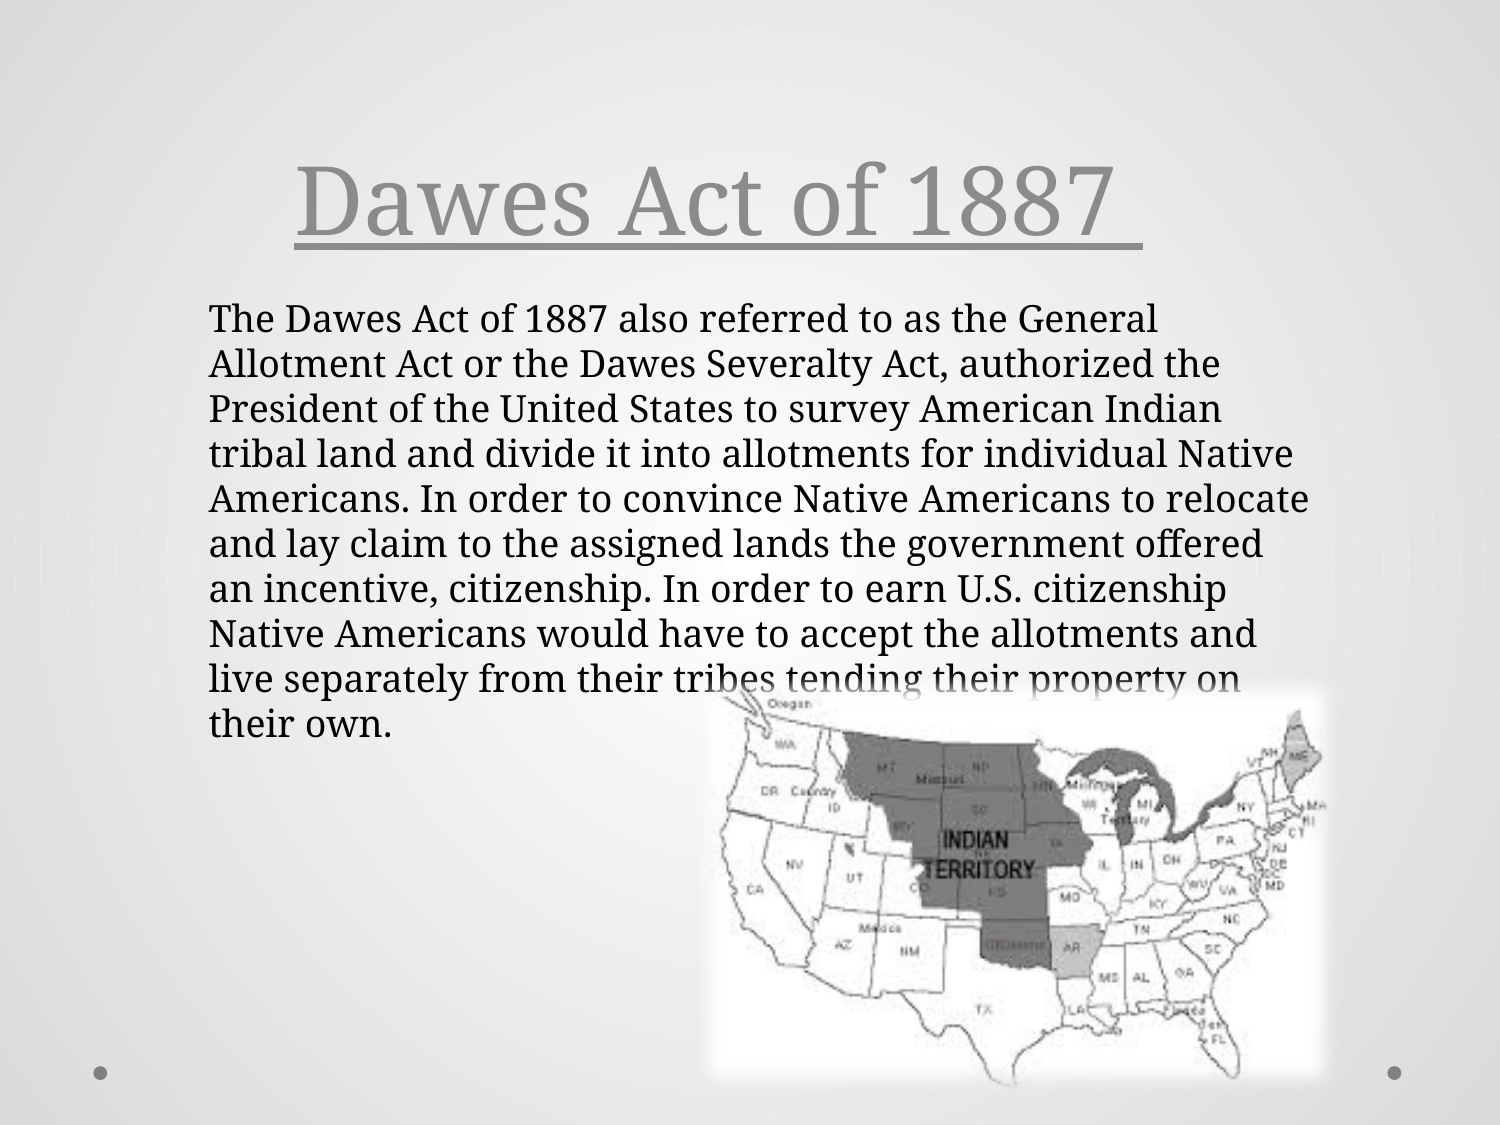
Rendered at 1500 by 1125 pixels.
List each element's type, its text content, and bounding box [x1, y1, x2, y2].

subtitle Dawes Act of 1887 [193, 62, 1244, 263]
picture [691, 670, 1342, 1097]
text_box The Dawes Act of 1887 also referred to as the General Allotment Act or the Dawes Severalty Act, authorized the President of the United States to survey American Indian tribal land and divide it into allotments for individual Native Americans. In order to convince Native Americans to relocate and lay claim to the assigned lands the government offered an incentive, citizenship. In order to earn U.S. citizenship Native Americans would have to accept the allotments and live separately from their tribes tending their property on their own. [193, 287, 1332, 753]
